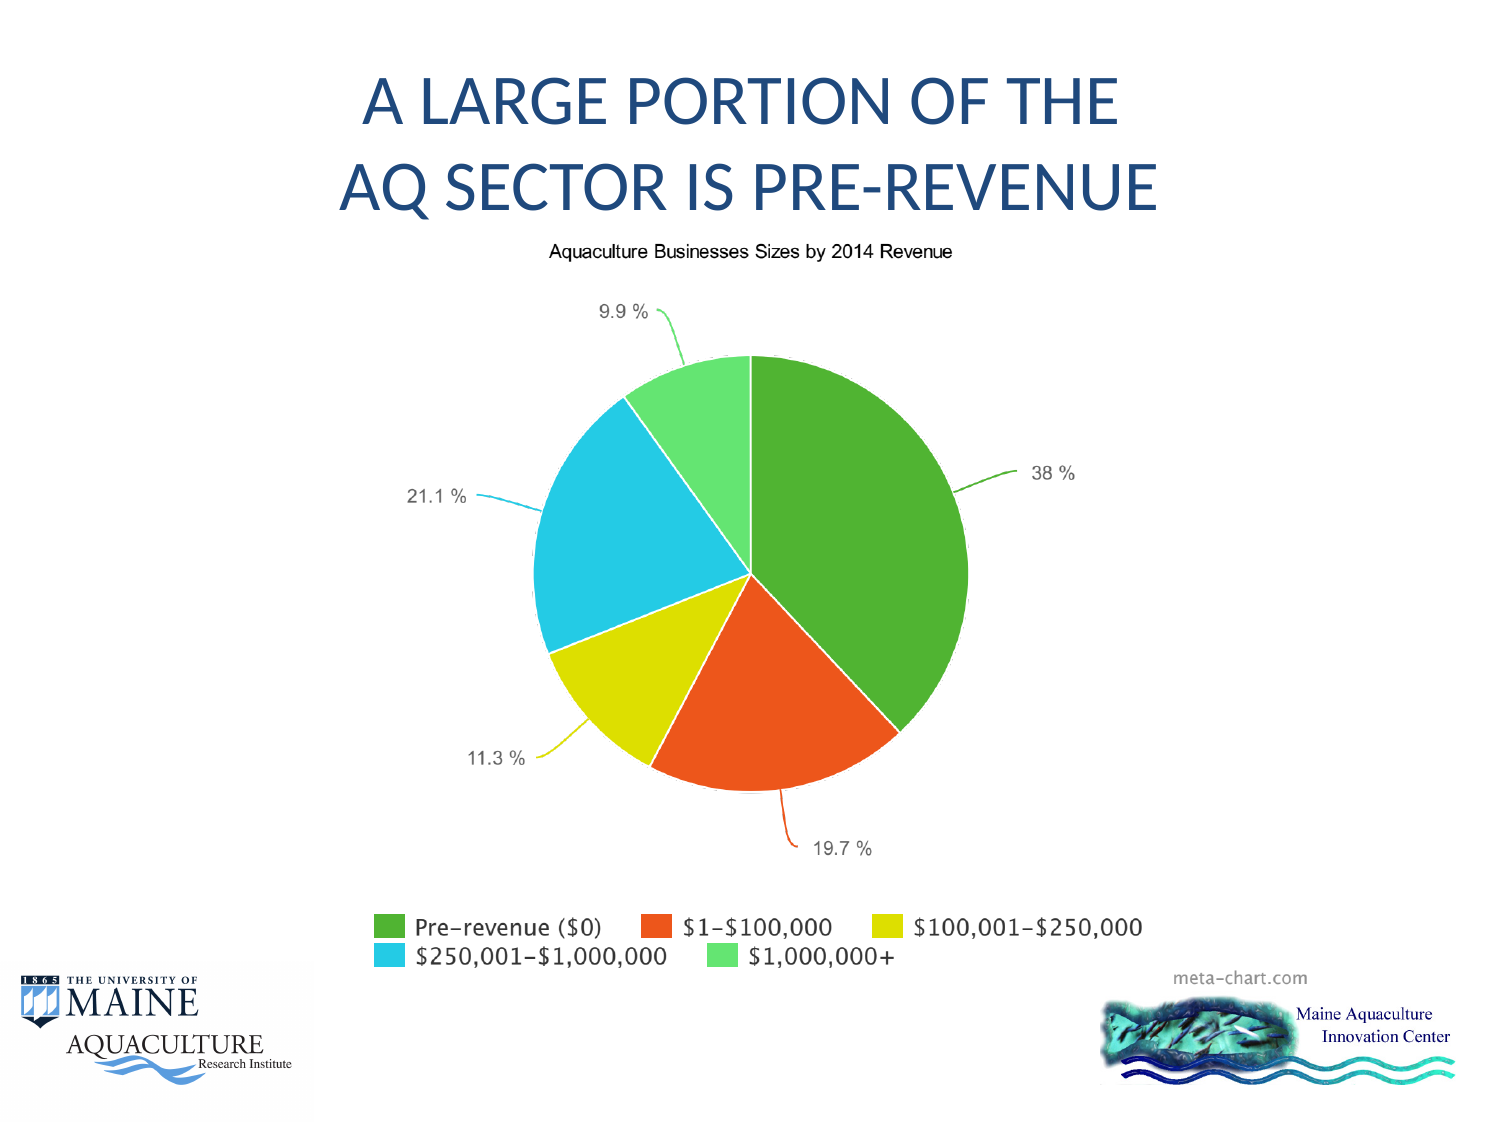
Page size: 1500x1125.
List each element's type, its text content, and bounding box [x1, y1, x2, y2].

picture [0, 223, 1476, 1122]
title A LARGE PORTION OF THE AQ SECTOR IS PRE-REVENUE [75, 45, 1425, 233]
